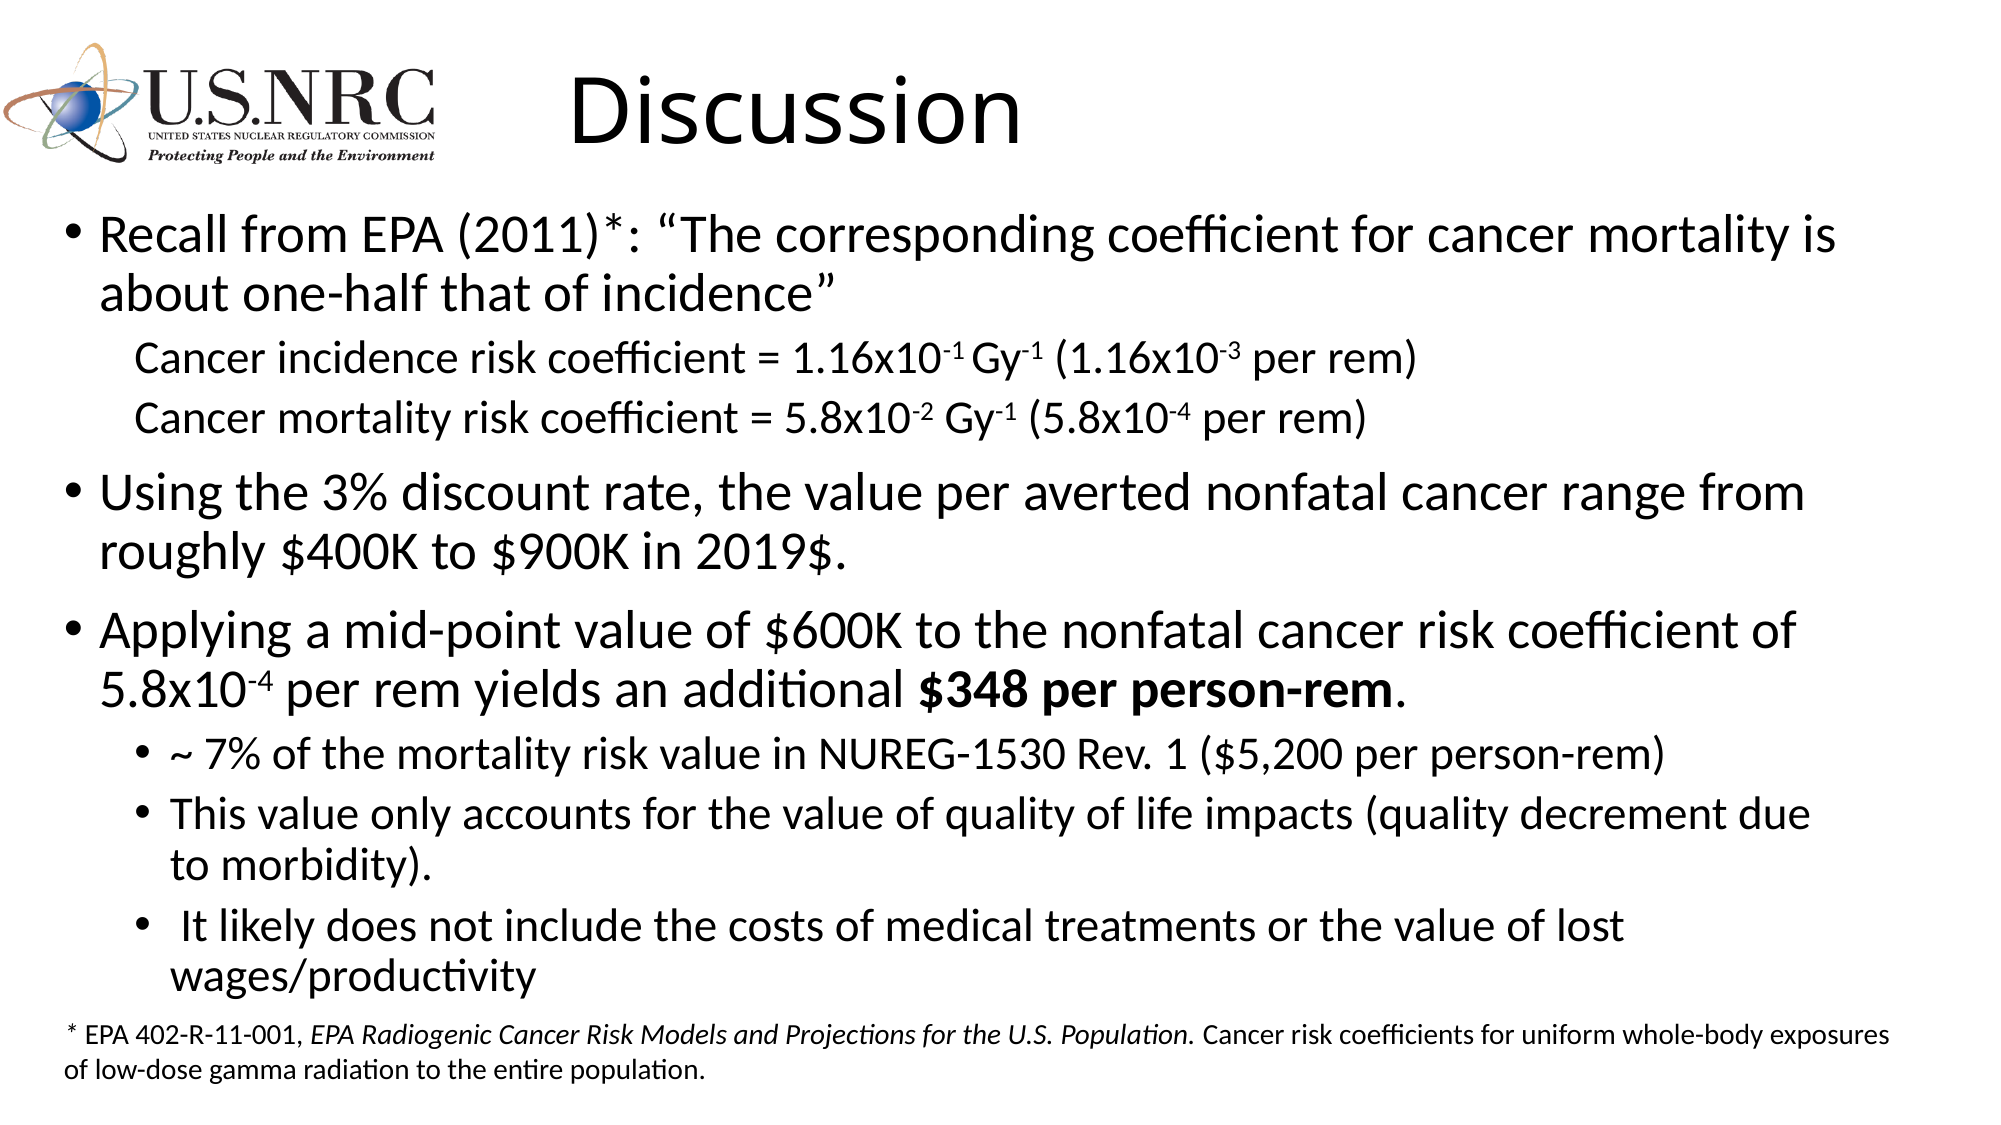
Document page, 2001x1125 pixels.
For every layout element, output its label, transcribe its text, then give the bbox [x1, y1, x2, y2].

list Recall from EPA (2011)*: “The corresponding coefficient for cancer mortality is about one-half that of incidence” Cancer incidence risk coefficient = 1.16x10-1 Gy-1 (1.16x10-3 per rem) Cancer mortality risk coefficient = 5.8x10-2 Gy-1 (5.8x10-4 per rem) Using the 3% discount rate, the value per averted nonfatal cancer range from roughly $400K to $900K in 2019$. Applying a mid-point value of $600K to the nonfatal cancer risk coefficient of 5.8x10-4 per rem yields an additional $348 per person-rem. ~ 7% of the mortality risk value in NUREG-1530 Rev. 1 ($5,200 per person-rem) This value only accounts for the value of quality of life impacts (quality decrement due to morbidity). It likely does not include the costs of medical treatments or the value of lost wages/productivity [49, 197, 1863, 1007]
picture [0, 38, 438, 168]
title Discussion [551, 30, 1863, 197]
text_box * EPA 402-R-11-001, EPA Radiogenic Cancer Risk Models and Projections for the U.S. Population. Cancer risk coefficients for uniform whole-body exposures of low-dose gamma radiation to the entire population. [49, 1007, 1908, 1093]
